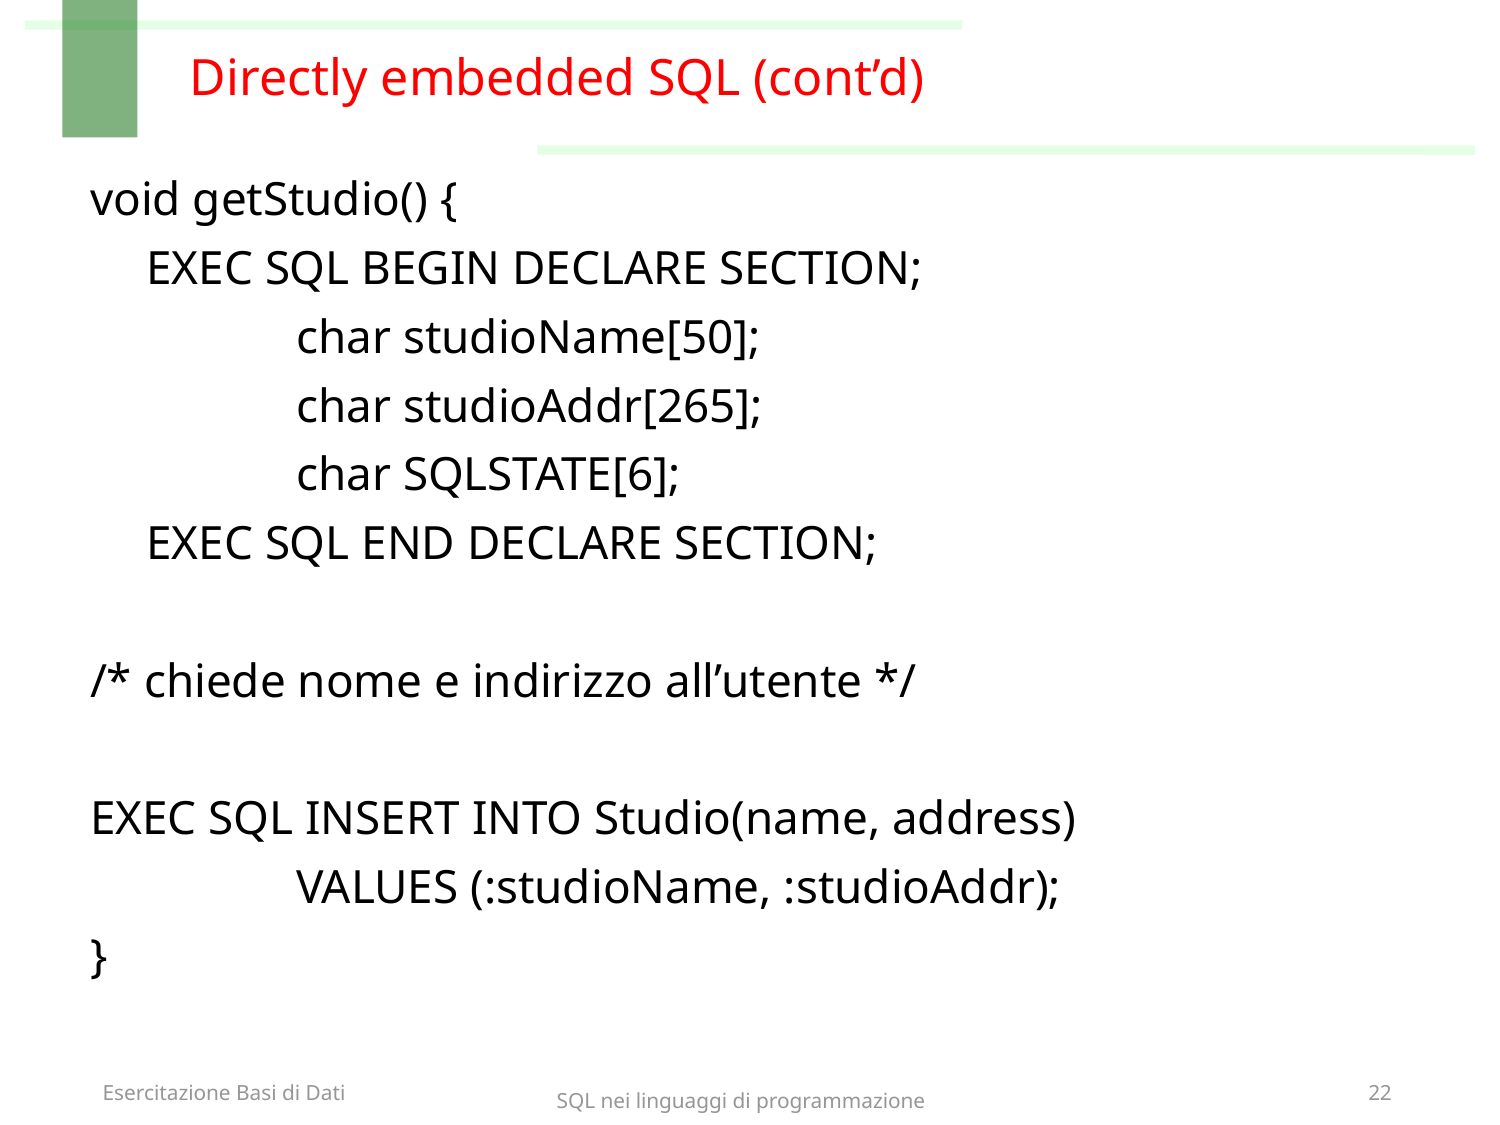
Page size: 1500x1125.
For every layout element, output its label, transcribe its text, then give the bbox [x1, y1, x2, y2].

footer SQL nei linguaggi di programmazione [425, 1082, 1057, 1120]
list void getStudio() { EXEC SQL BEGIN DECLARE SECTION; char studioName[50]; char studioAddr[265]; char SQLSTATE[6]; EXEC SQL END DECLARE SECTION; /* chiede nome e indirizzo all’utente */ EXEC SQL INSERT INTO Studio(name, address) VALUES (:studioName, :studioAddr); } [75, 162, 1425, 1063]
title Directly embedded SQL (cont’d) [174, 24, 1425, 125]
